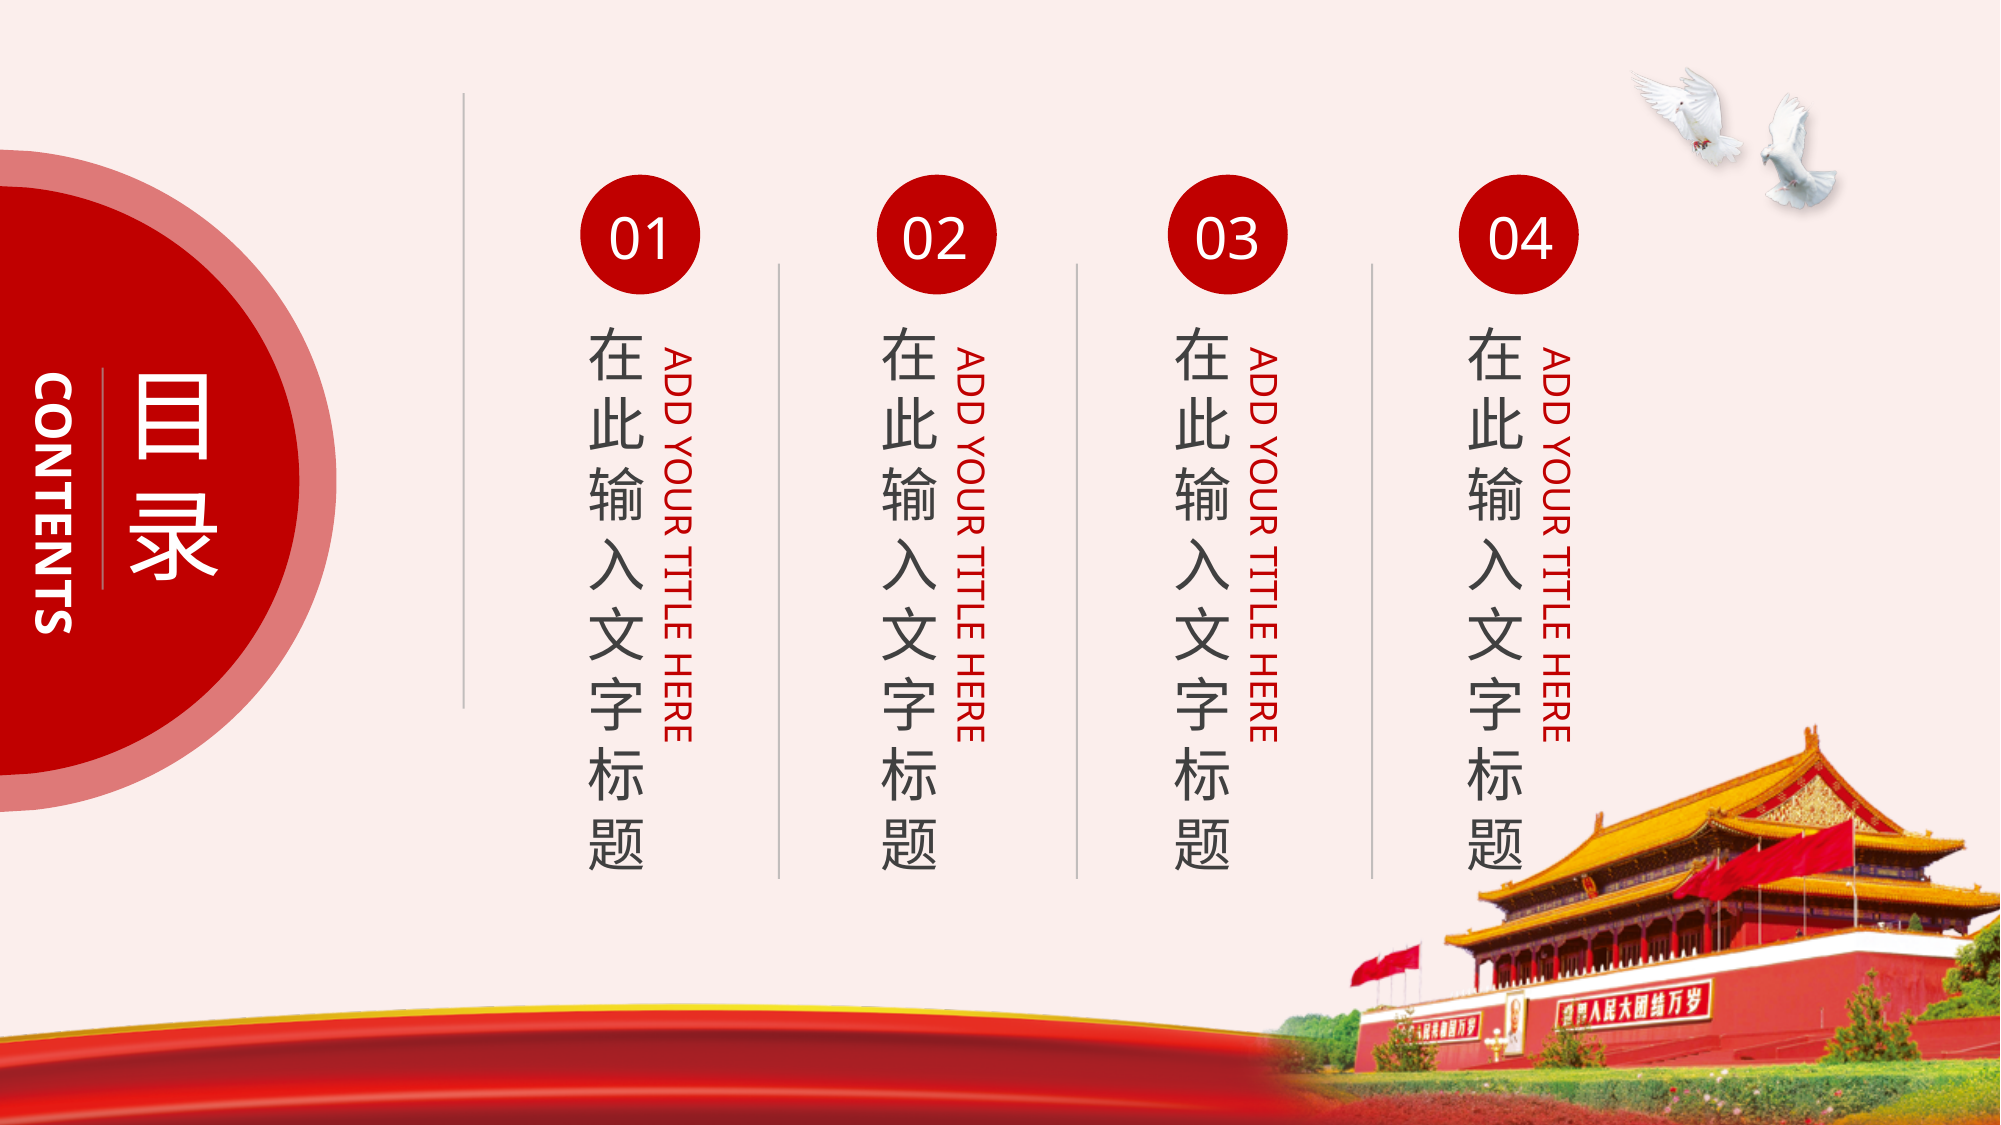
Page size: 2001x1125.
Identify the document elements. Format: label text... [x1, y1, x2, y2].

text_box [896, 279, 977, 290]
text_box [0, 148, 338, 814]
text_box 01 [580, 193, 705, 279]
text_box [1184, 174, 1271, 193]
text_box [600, 279, 681, 290]
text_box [1140, 290, 1296, 887]
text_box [848, 290, 1003, 887]
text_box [1433, 290, 1589, 649]
text_box [1187, 279, 1268, 290]
text_box [597, 174, 684, 193]
text_box 02 [873, 193, 997, 279]
picture [1578, 15, 1931, 279]
text_box 04 [1458, 193, 1578, 279]
text_box [0, 185, 301, 777]
text_box 03 [1165, 193, 1290, 279]
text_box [555, 290, 710, 887]
text_box [893, 174, 981, 193]
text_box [18, 344, 254, 673]
text_box [1478, 279, 1559, 290]
picture [0, 649, 2000, 1125]
text_box [1475, 174, 1563, 193]
